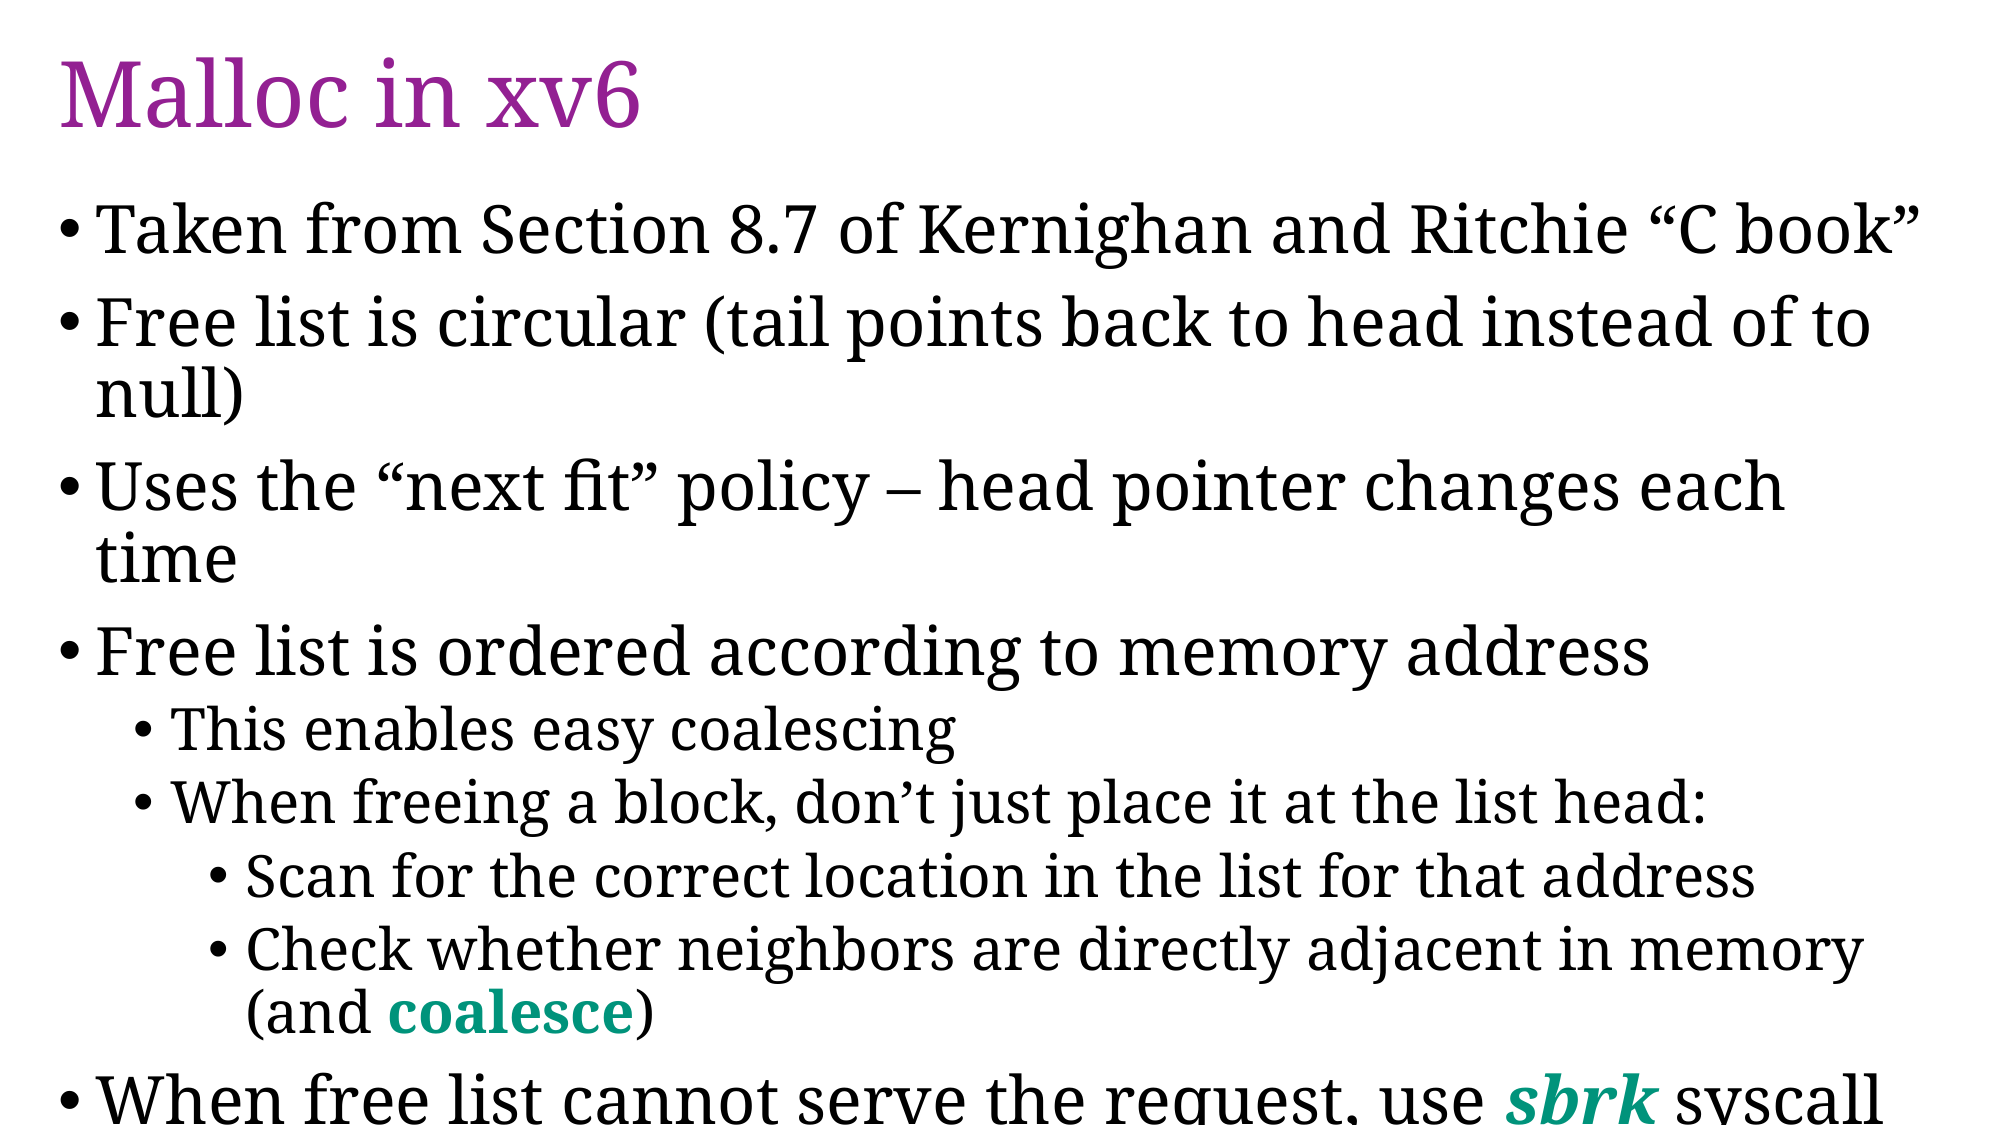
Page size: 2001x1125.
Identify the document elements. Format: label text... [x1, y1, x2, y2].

list Taken from Section 8.7 of Kernighan and Ritchie “C book” Free list is circular (tail points back to head instead of to null) Uses the “next fit” policy – head pointer changes each time Free list is ordered according to memory address This enables easy coalescing When freeing a block, don’t just place it at the list head: Scan for the correct location in the list for that address Check whether neighbors are directly adjacent in memory (and coalesce) When free list cannot serve the request, use sbrk syscall to get a pointer to a block of new memory from the OS. [43, 188, 1953, 1106]
title Malloc in xv6 [43, 25, 1953, 171]
